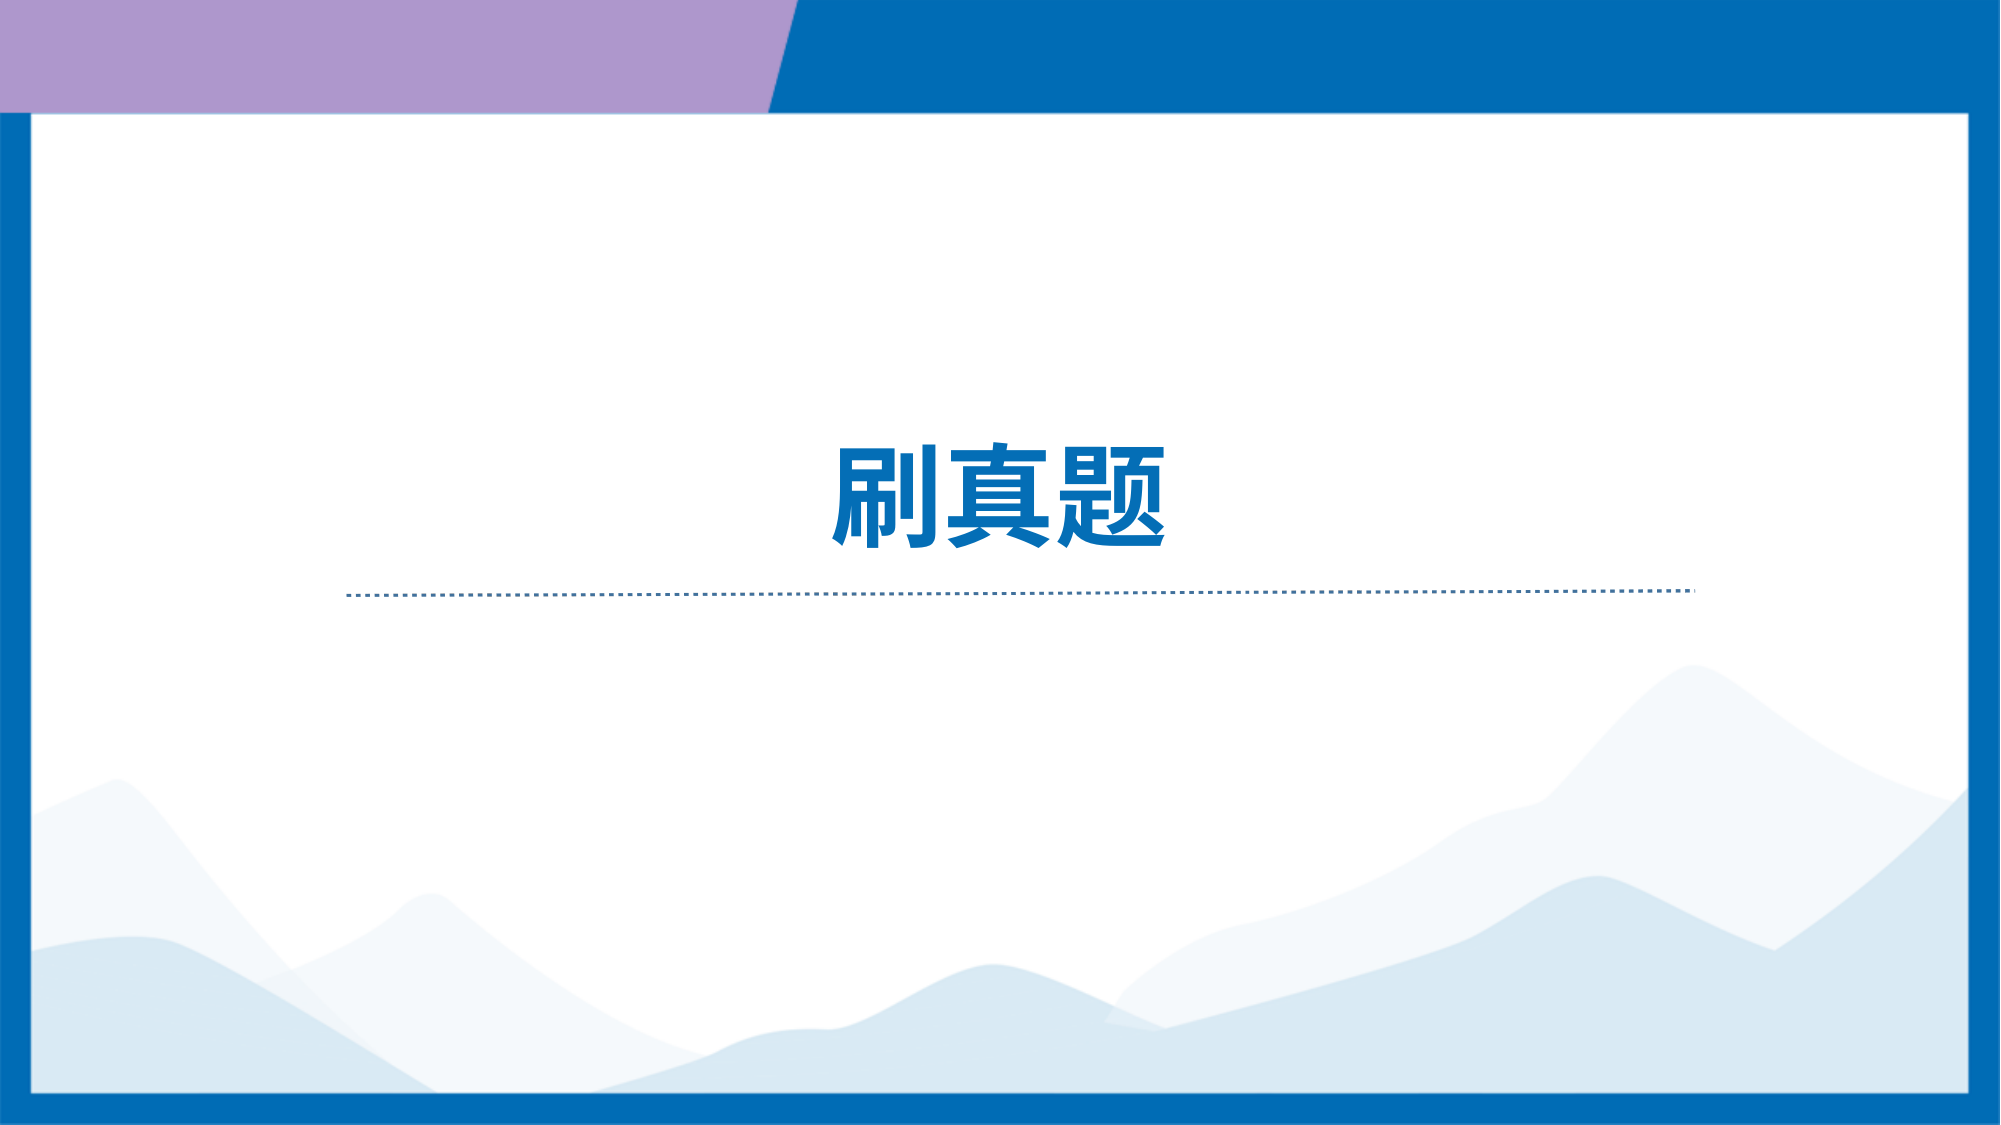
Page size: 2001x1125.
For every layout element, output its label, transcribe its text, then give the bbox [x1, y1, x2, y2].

text_box 刷真题 [35, 408, 1962, 561]
picture [0, 0, 2000, 1125]
